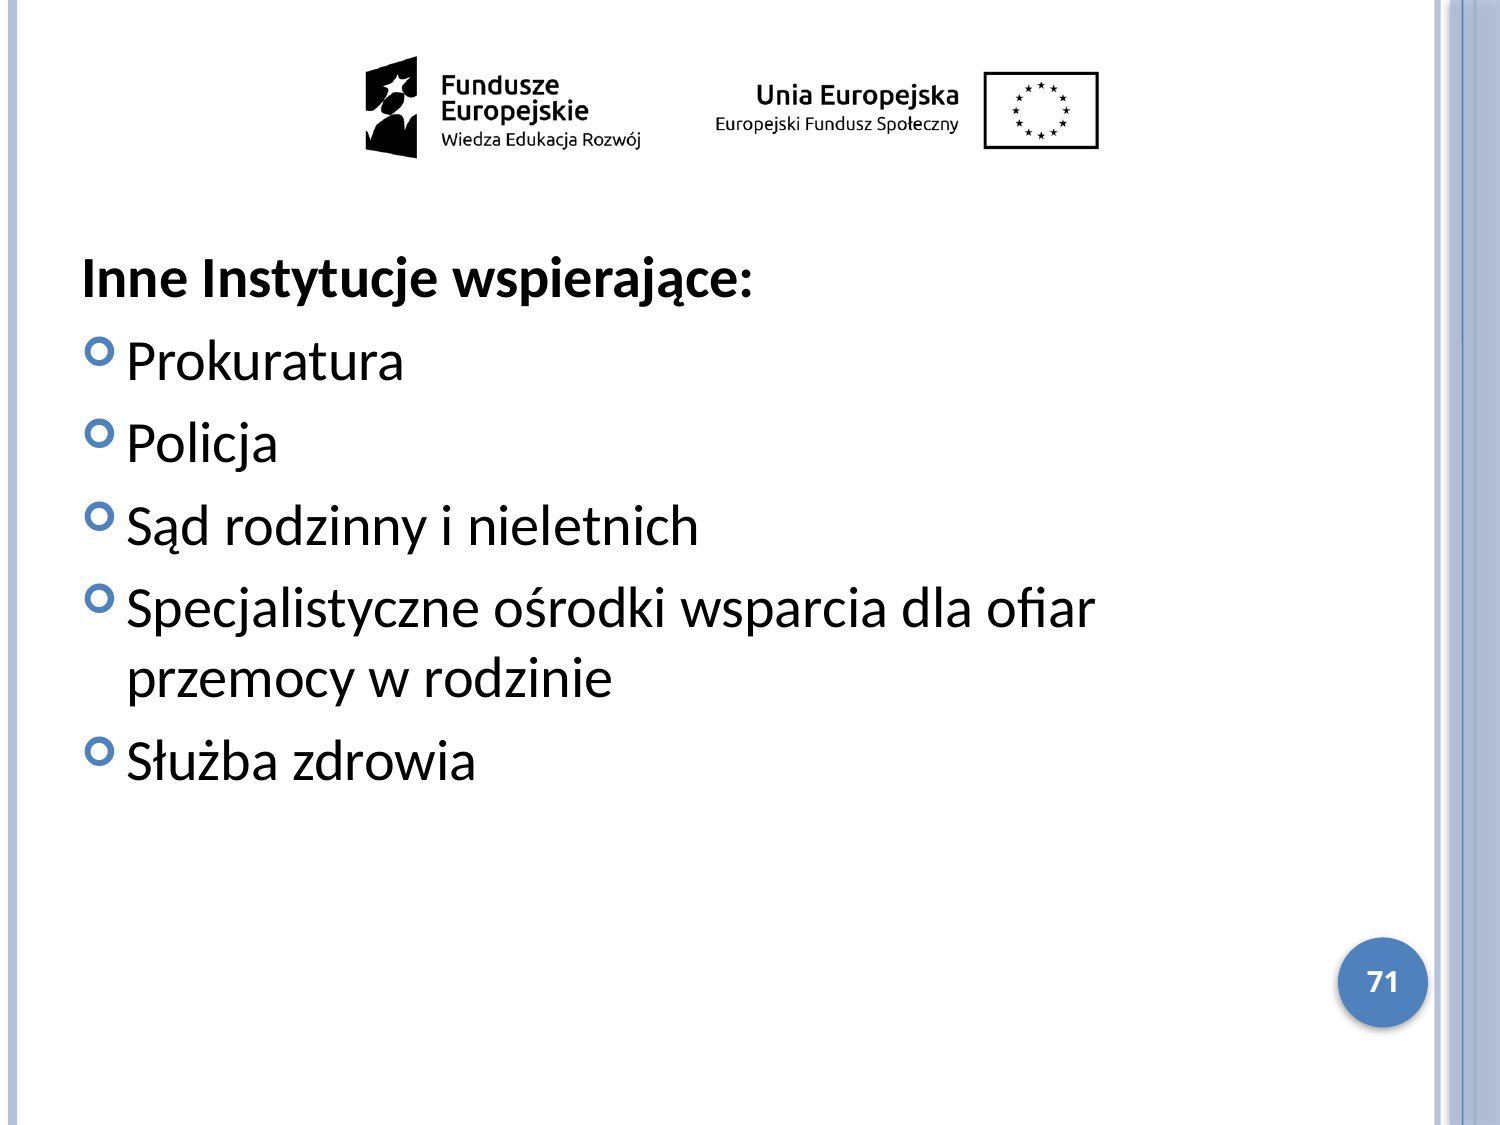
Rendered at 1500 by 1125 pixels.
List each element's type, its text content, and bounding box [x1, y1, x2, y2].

list Inne Instytucje wspierające: Prokuratura Policja Sąd rodzinny i nieletnich Specjalistyczne ośrodki wsparcia dla ofiar przemocy w rodzinie Służba zdrowia [66, 231, 1300, 1062]
slide_number 71 [1333, 940, 1434, 1027]
picture [340, 30, 1124, 184]
